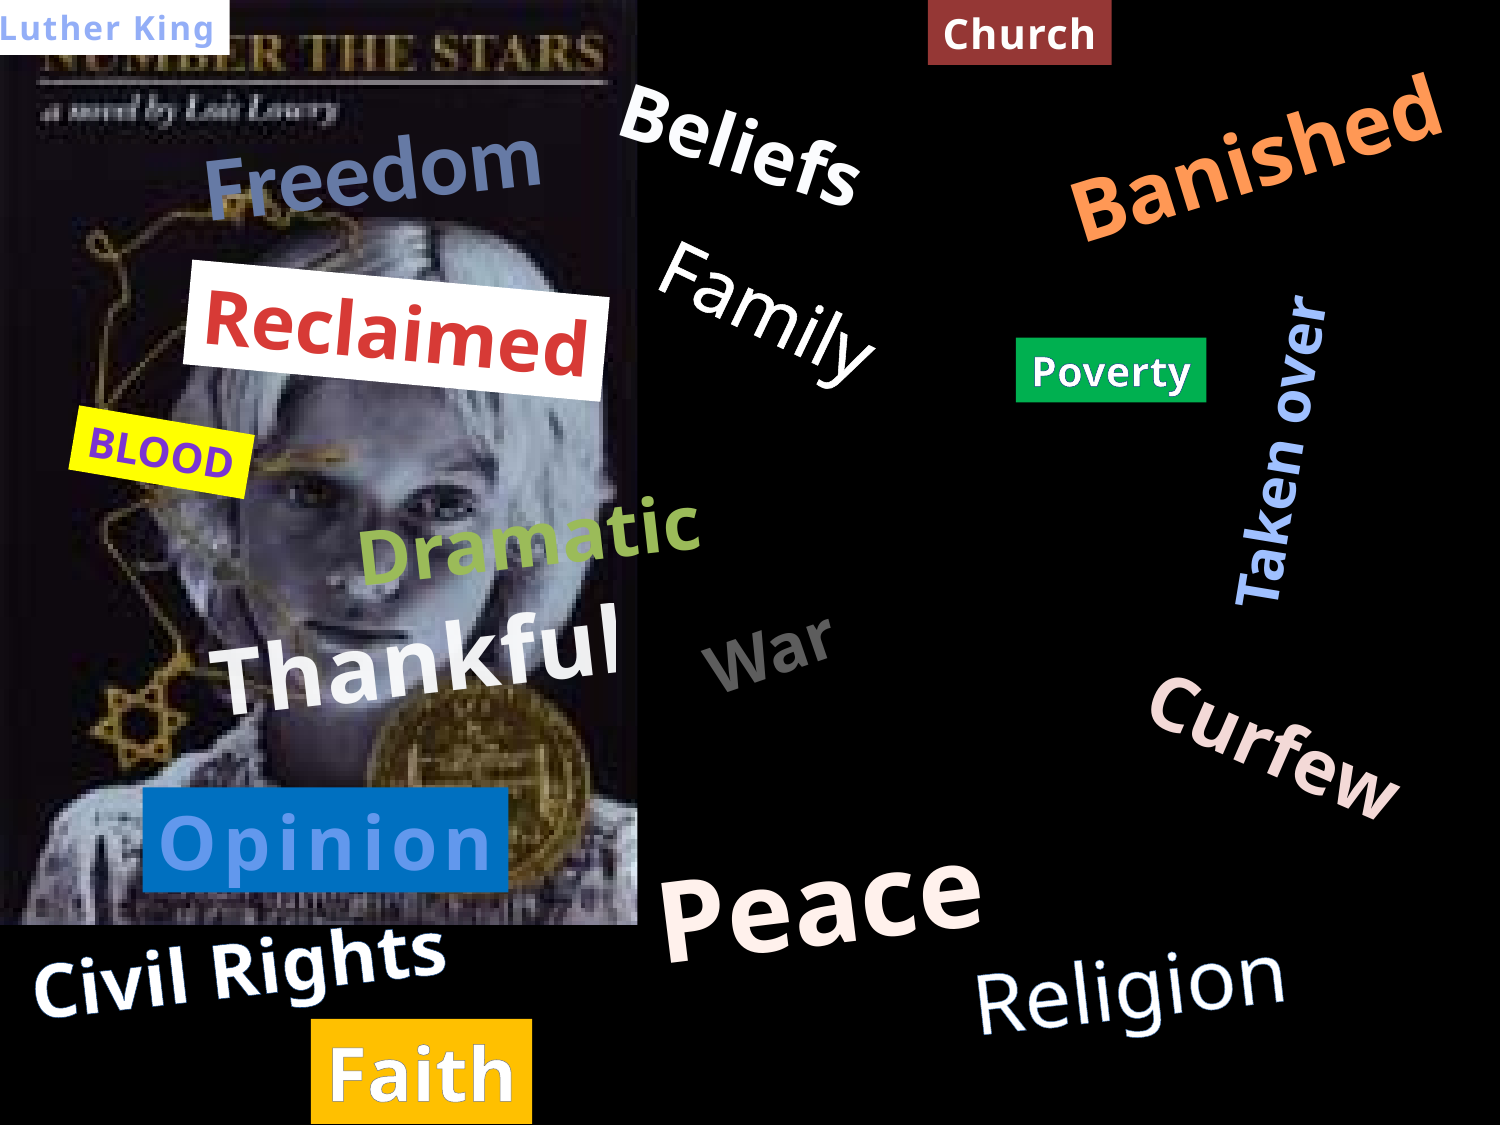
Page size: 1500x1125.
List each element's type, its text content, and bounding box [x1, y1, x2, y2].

text_box Civil Rights [9, 893, 467, 1044]
text_box Peace [631, 803, 1007, 997]
text_box Curfew [1117, 637, 1432, 852]
text_box Opinion [142, 787, 509, 893]
text_box Freedom [182, 83, 564, 250]
text_box Dramatic [335, 463, 722, 611]
text_box Faith [310, 1018, 533, 1124]
text_box Church [927, 0, 1112, 65]
text_box Religion [952, 908, 1308, 1062]
text_box Taken over [1199, 262, 1360, 642]
picture [0, 0, 638, 925]
text_box Poverty [1015, 337, 1207, 403]
text_box Martin Luther King [0, 0, 230, 55]
text_box Thankful [188, 578, 648, 746]
text_box Banished [1040, 39, 1471, 273]
text_box War [677, 578, 864, 722]
text_box Family [628, 205, 908, 412]
text_box Blood [68, 405, 255, 500]
text_box Beliefs [591, 50, 892, 237]
text_box Reclaimed [182, 259, 610, 402]
